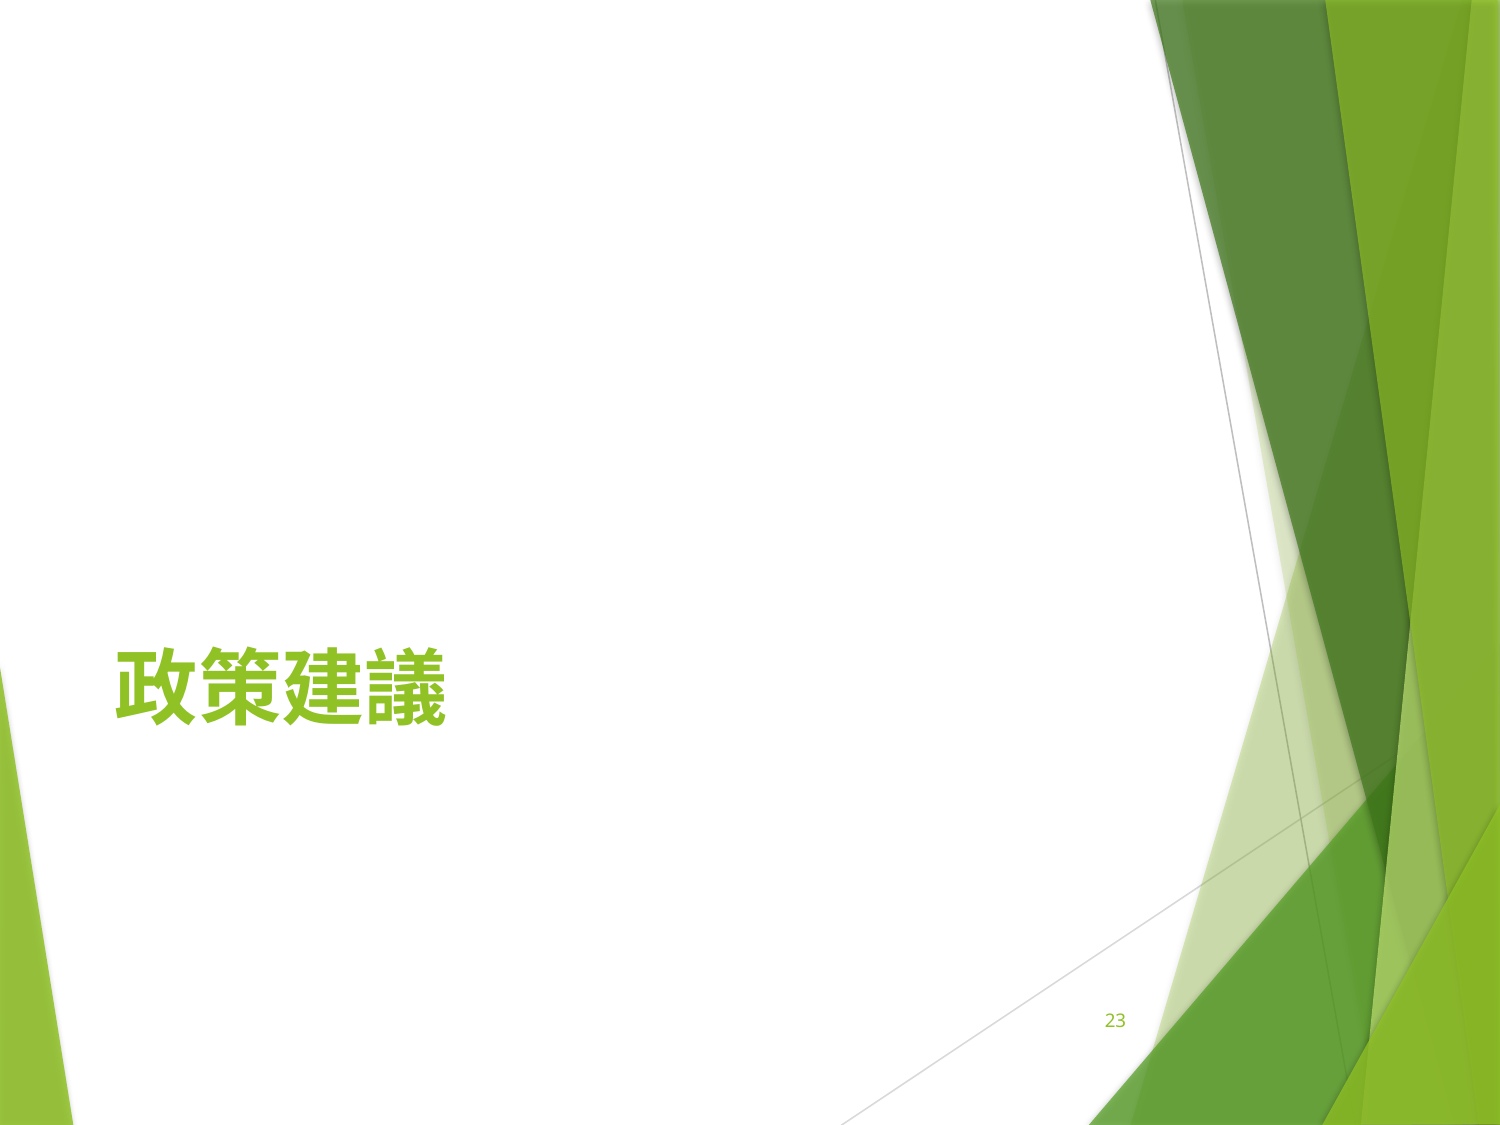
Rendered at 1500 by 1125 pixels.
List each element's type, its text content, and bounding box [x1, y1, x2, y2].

title 政策建議 [99, 443, 1142, 743]
slide_number 23 [1057, 991, 1142, 1051]
